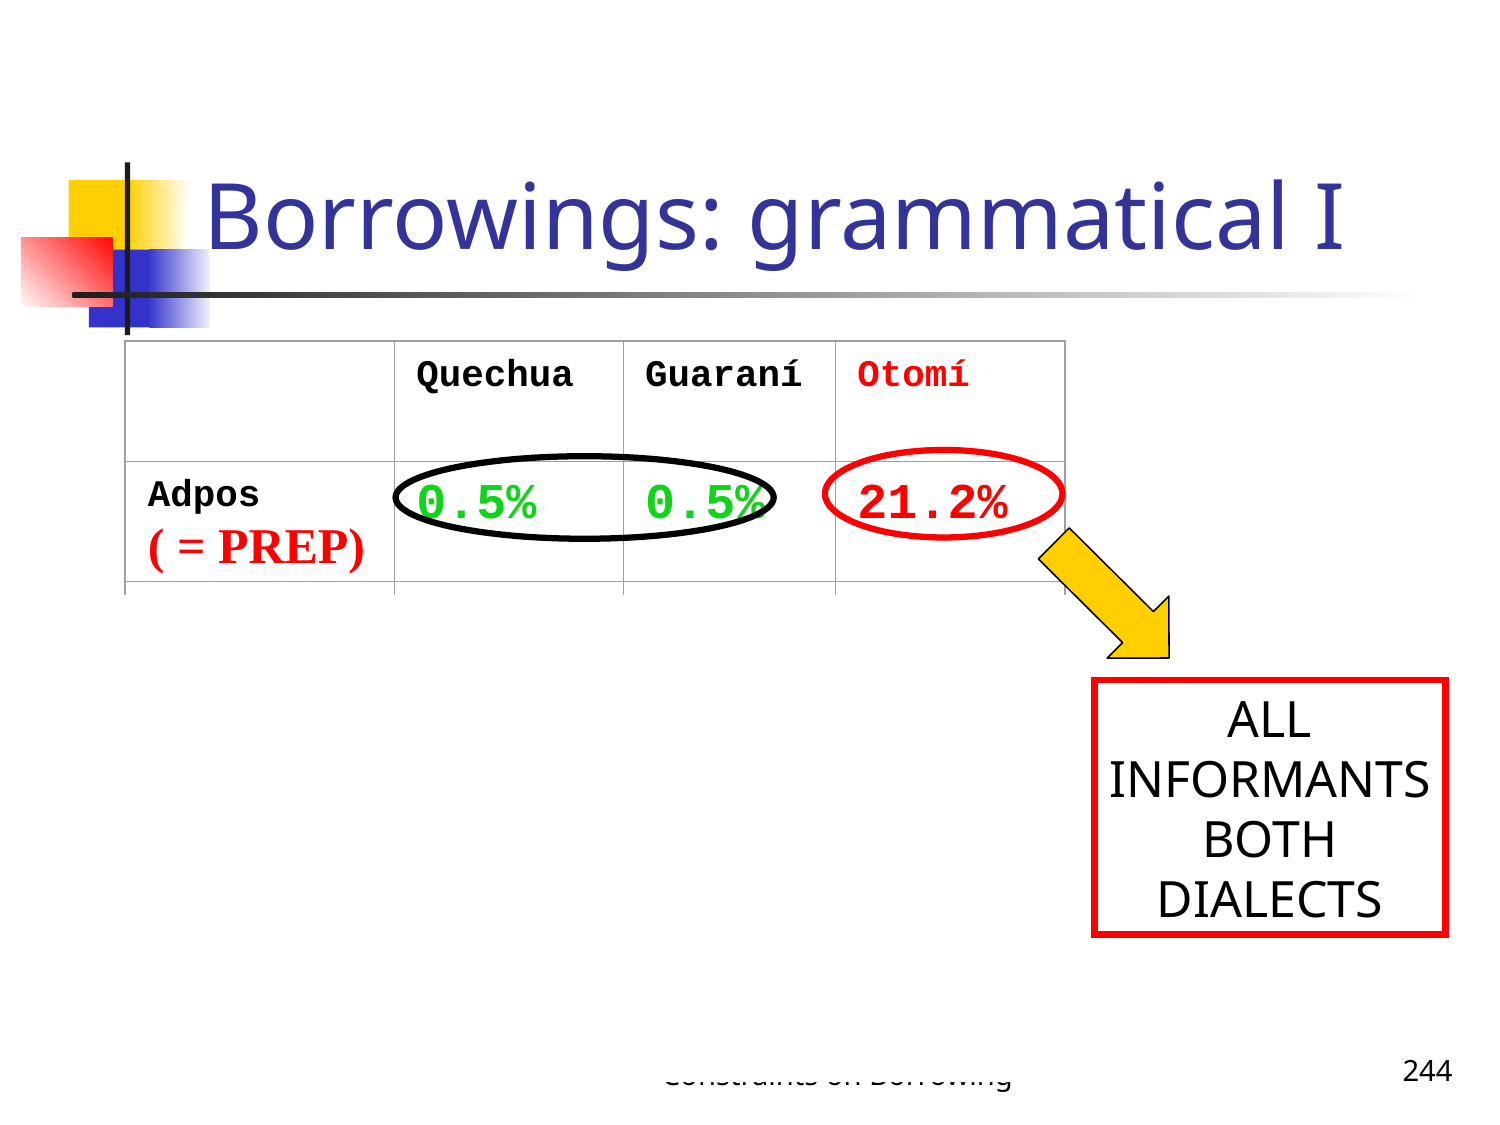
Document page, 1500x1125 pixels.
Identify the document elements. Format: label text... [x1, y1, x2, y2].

text_box [0, 945, 1500, 1111]
text_box ALL INFORMANTS BOTH DIALECTS [1094, 679, 1446, 935]
title Borrowings: grammatical I [188, 224, 1468, 276]
text_box [1070, 528, 1170, 659]
text_box [0, 14, 1500, 224]
text_box [74, 594, 1138, 1083]
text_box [124, 340, 1066, 1063]
